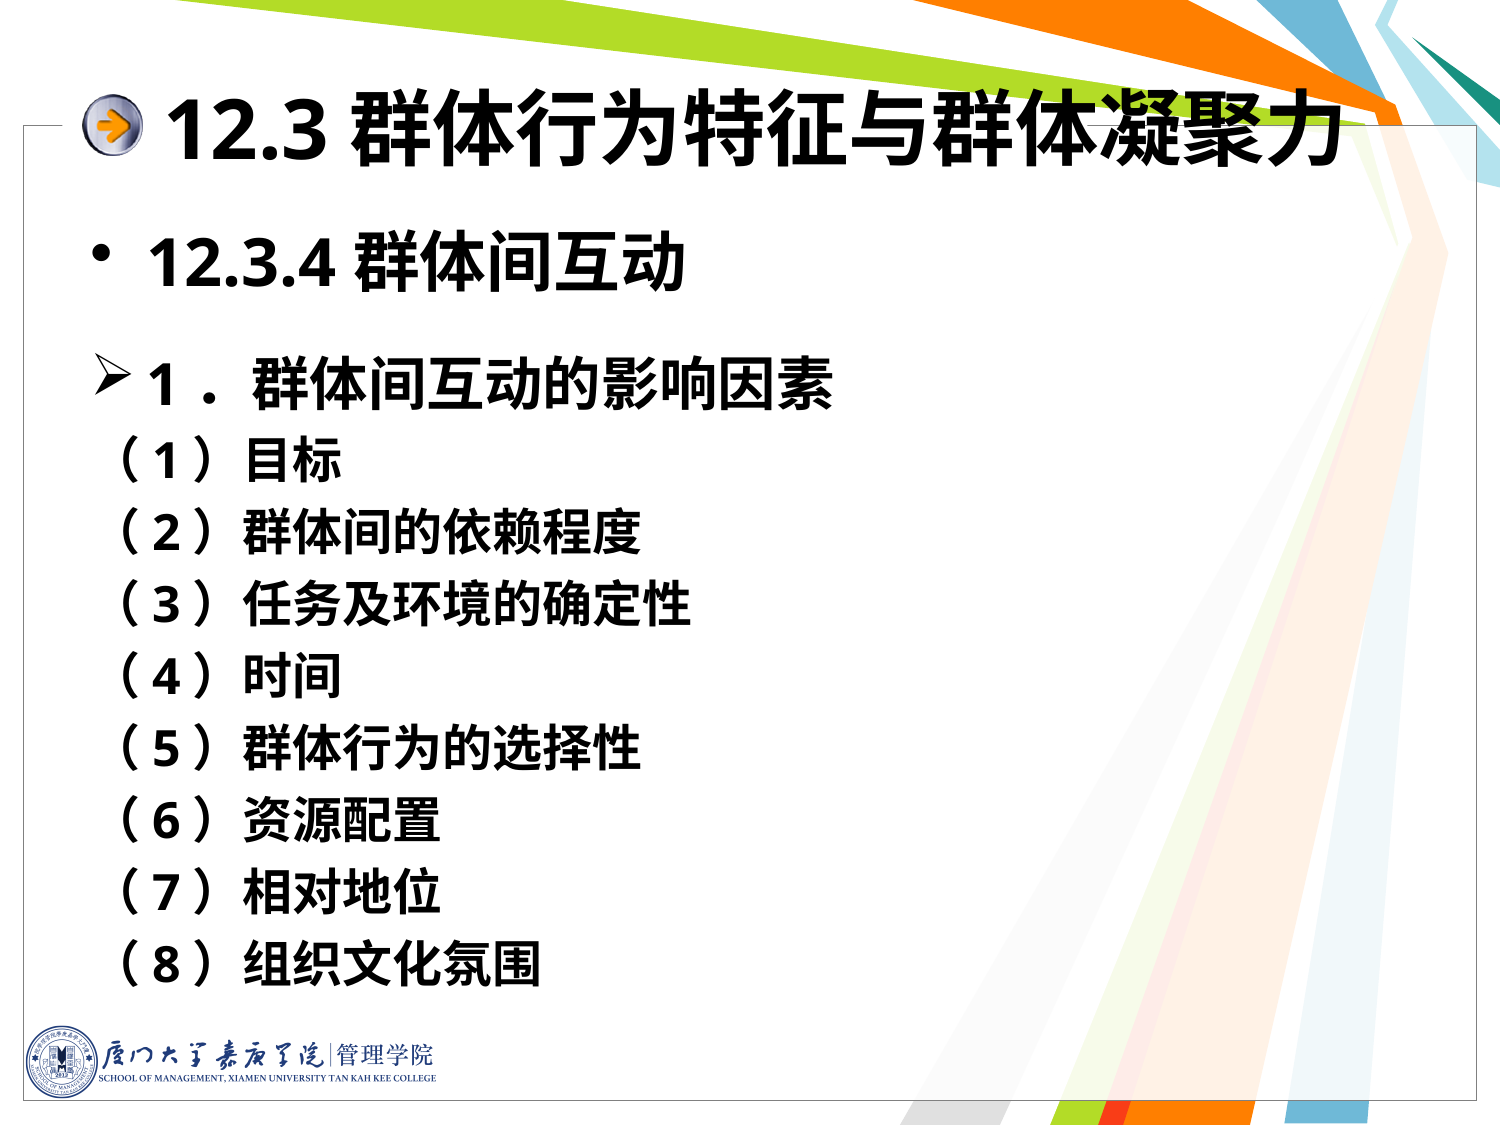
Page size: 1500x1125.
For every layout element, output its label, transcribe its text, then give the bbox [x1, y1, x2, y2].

list 12.3.4群体间互动 1．群体间互动的影响因素 （1）目标 （2）群体间的依赖程度 （3）任务及环境的确定性 （4）时间 （5）群体行为的选择性 （6）资源配置 （7）相对地位 （8）组织文化氛围 [75, 172, 1425, 734]
title 12.3群体行为特征与群体凝聚力 [148, 32, 1450, 220]
picture [24, 1024, 438, 1100]
picture [82, 94, 143, 156]
